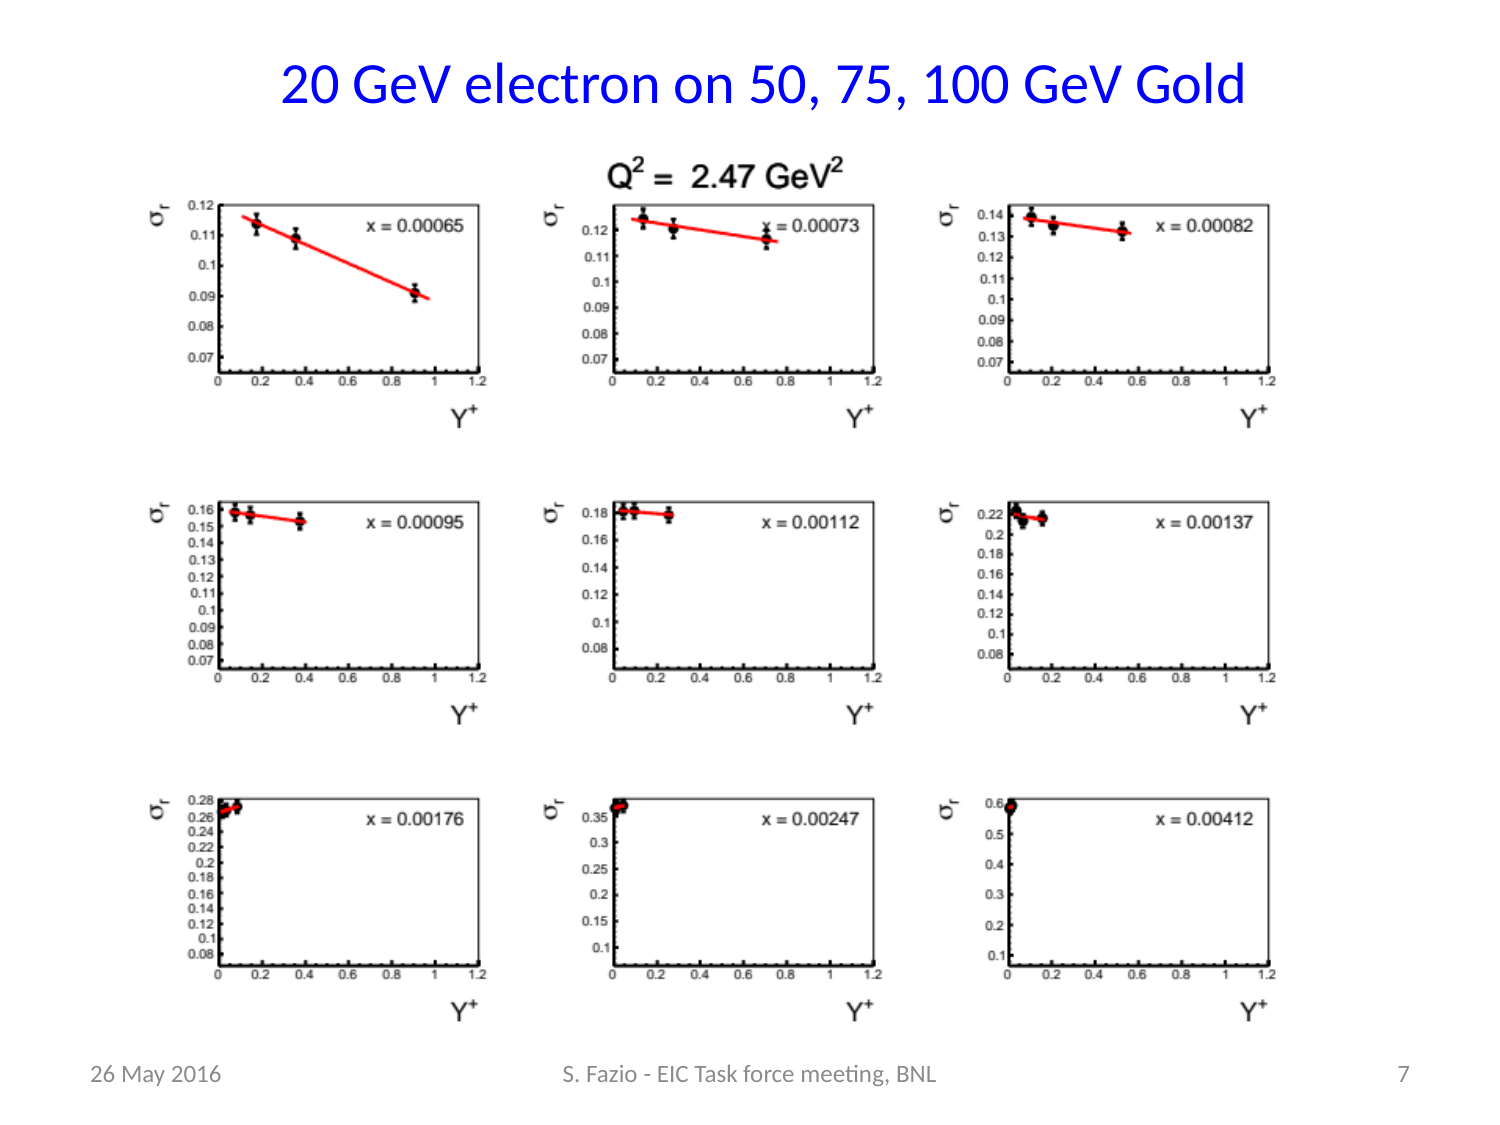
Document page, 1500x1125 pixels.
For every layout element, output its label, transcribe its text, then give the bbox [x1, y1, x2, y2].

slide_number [75, 1042, 425, 1103]
slide_number 7 [1074, 1042, 1425, 1103]
picture [133, 141, 1315, 1028]
text_box 20 GeV electron on 50, 75, 100 GeV Gold [266, 37, 1263, 123]
footer S. Fazio - EIC Task force meeting, BNL [512, 1042, 988, 1103]
